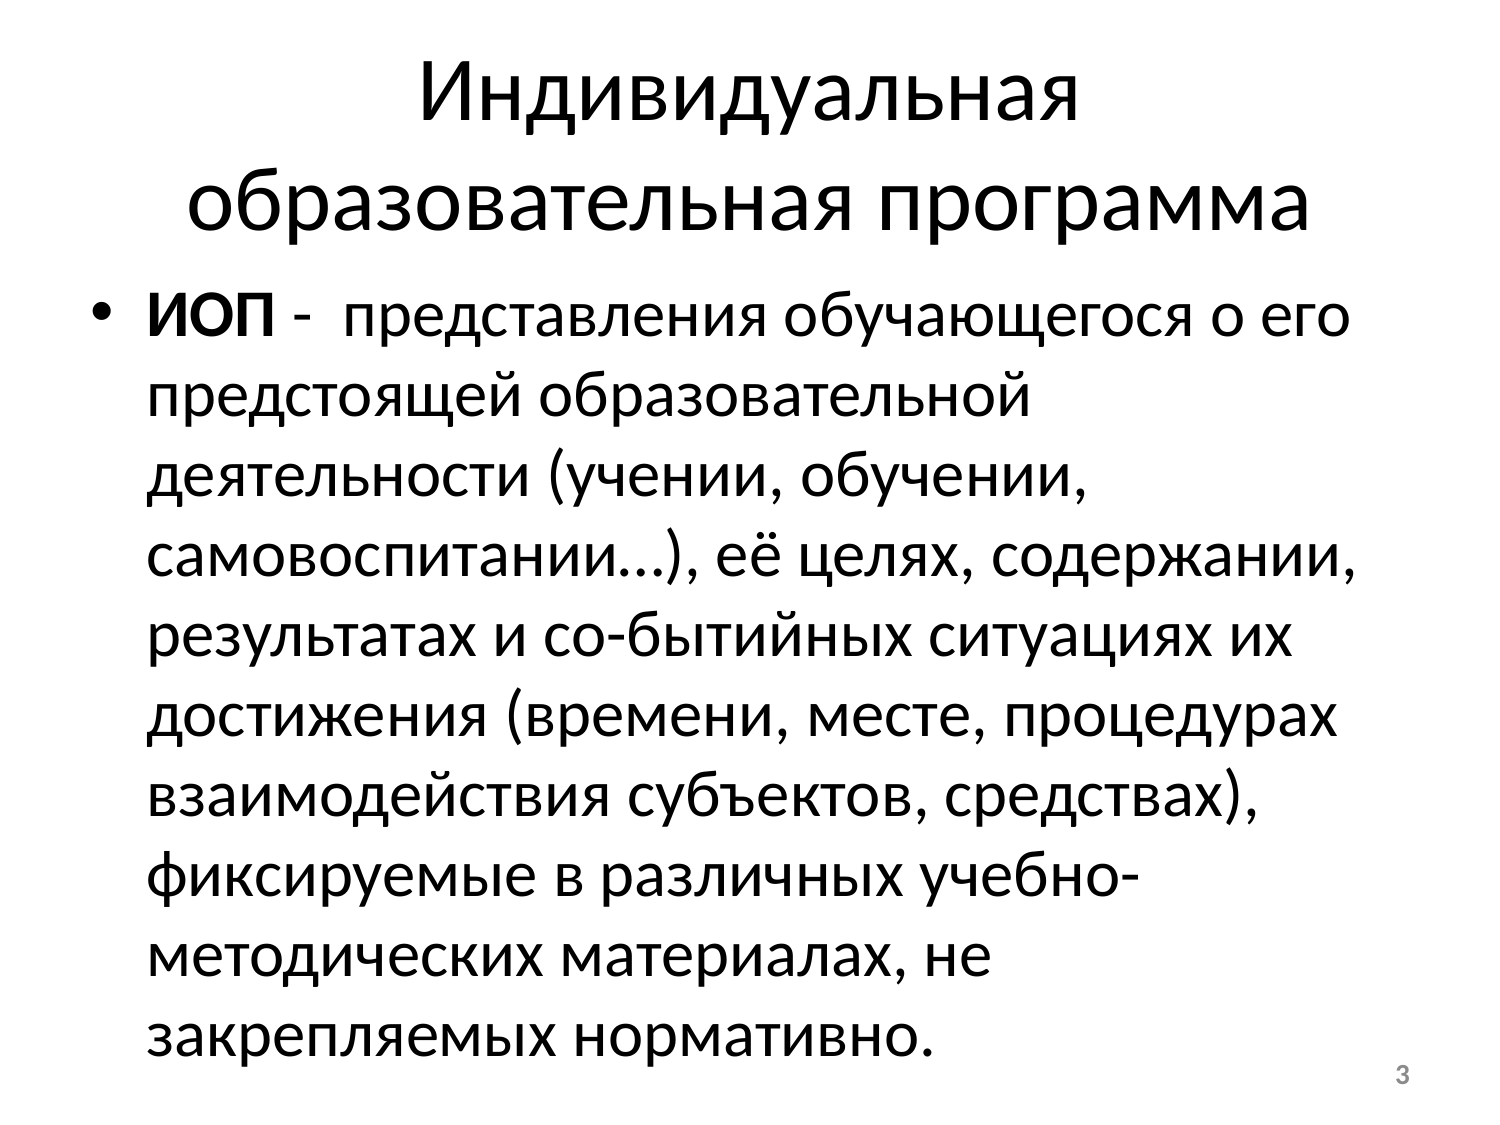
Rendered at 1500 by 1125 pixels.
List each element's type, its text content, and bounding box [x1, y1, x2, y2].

title Индивидуальная образовательная программа [74, 44, 1426, 233]
slide_number 3 [1074, 1042, 1425, 1103]
list ИОП - представления обучающегося о его предстоящей образовательной деятельности (учении, обучении, самовоспитании…), её целях, содержании, результатах и со-бытийных ситуациях их достижения (времени, месте, процедурах взаимодействия субъектов, средствах), фиксируемые в различных учебно-методических материалах, не закрепляемых нормативно. [74, 262, 1426, 1006]
